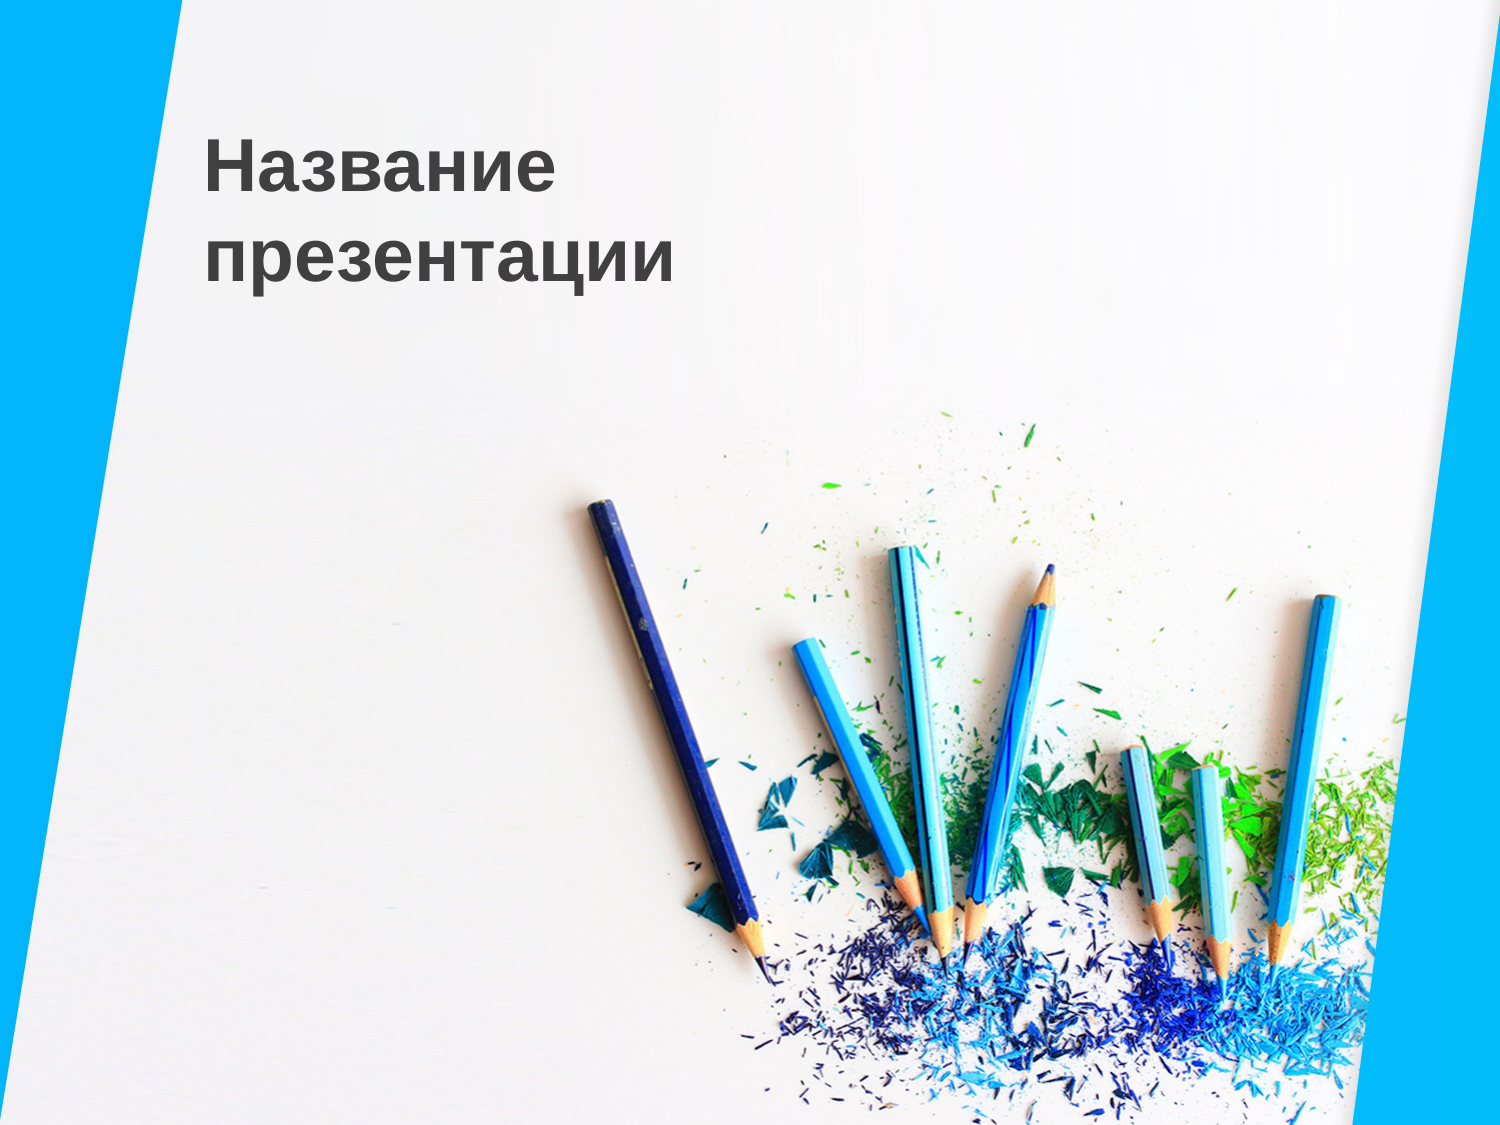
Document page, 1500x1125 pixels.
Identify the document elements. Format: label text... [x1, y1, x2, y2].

picture [0, 0, 1500, 1125]
text_box Название презентации [188, 108, 975, 304]
